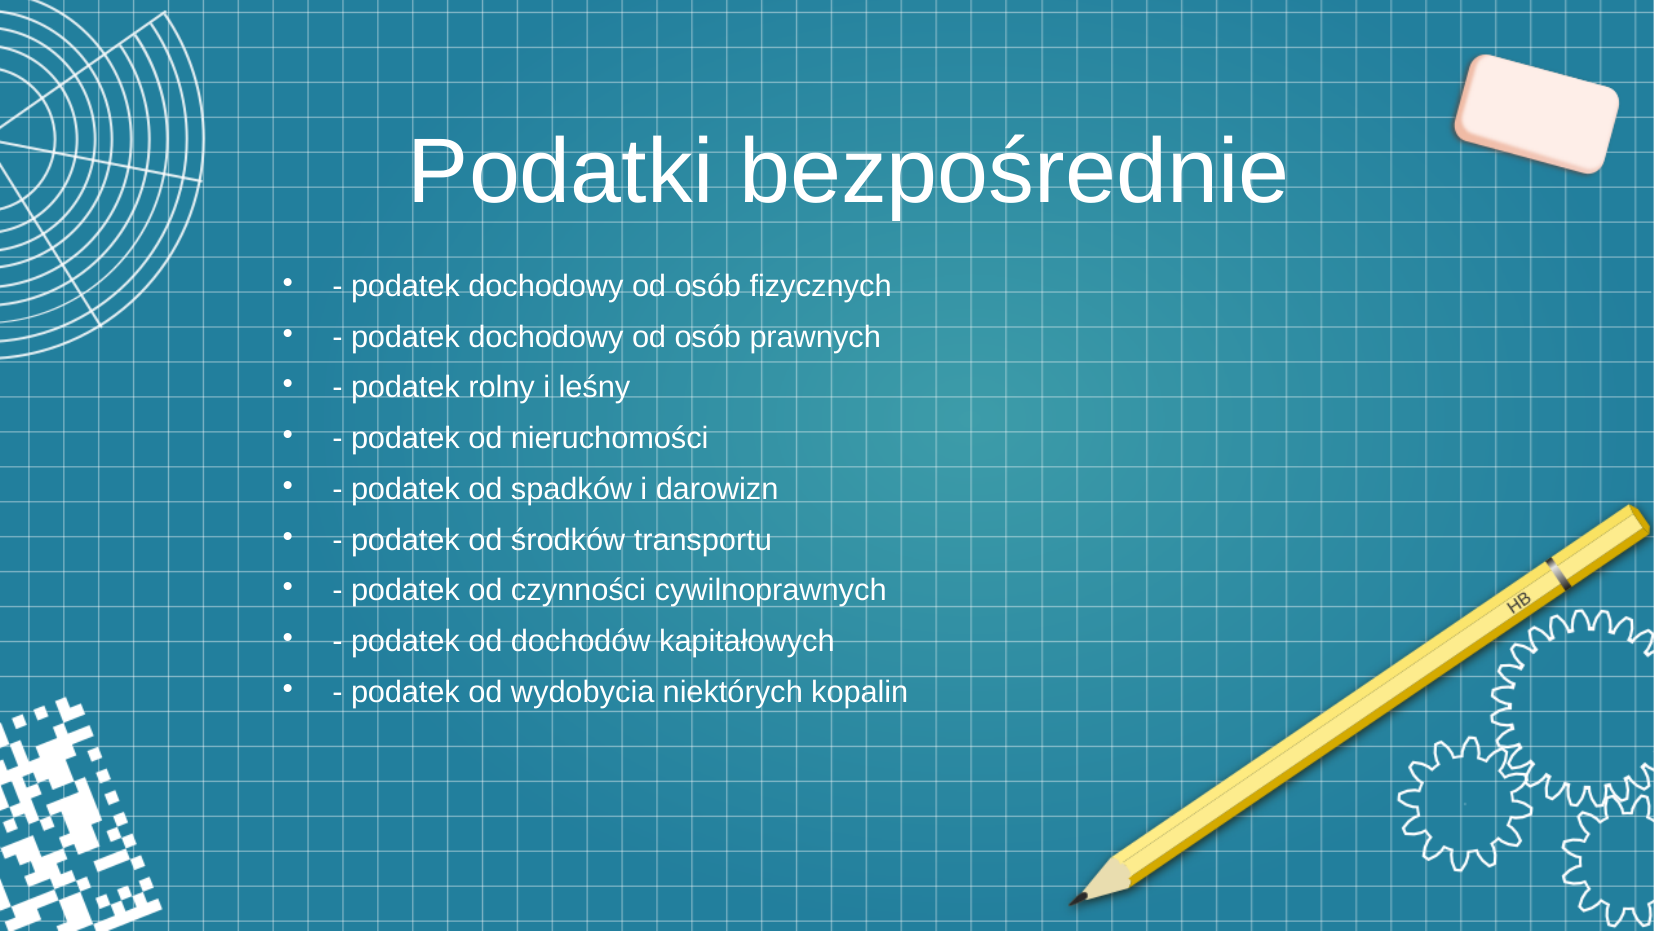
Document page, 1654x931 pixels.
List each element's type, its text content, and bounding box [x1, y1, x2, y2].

picture [0, 0, 1654, 931]
title Podatki bezpośrednie [118, 59, 1607, 272]
list - podatek dochodowy od osób fizycznych - podatek dochodowy od osób prawnych - podatek rolny i leśny - podatek od nieruchomości - podatek od spadków i darowizn - podatek od środków transportu - podatek od czynności cywilnoprawnych - podatek od dochodów kapitałowych - podatek od wydobycia niektórych kopalin [265, 265, 1300, 718]
